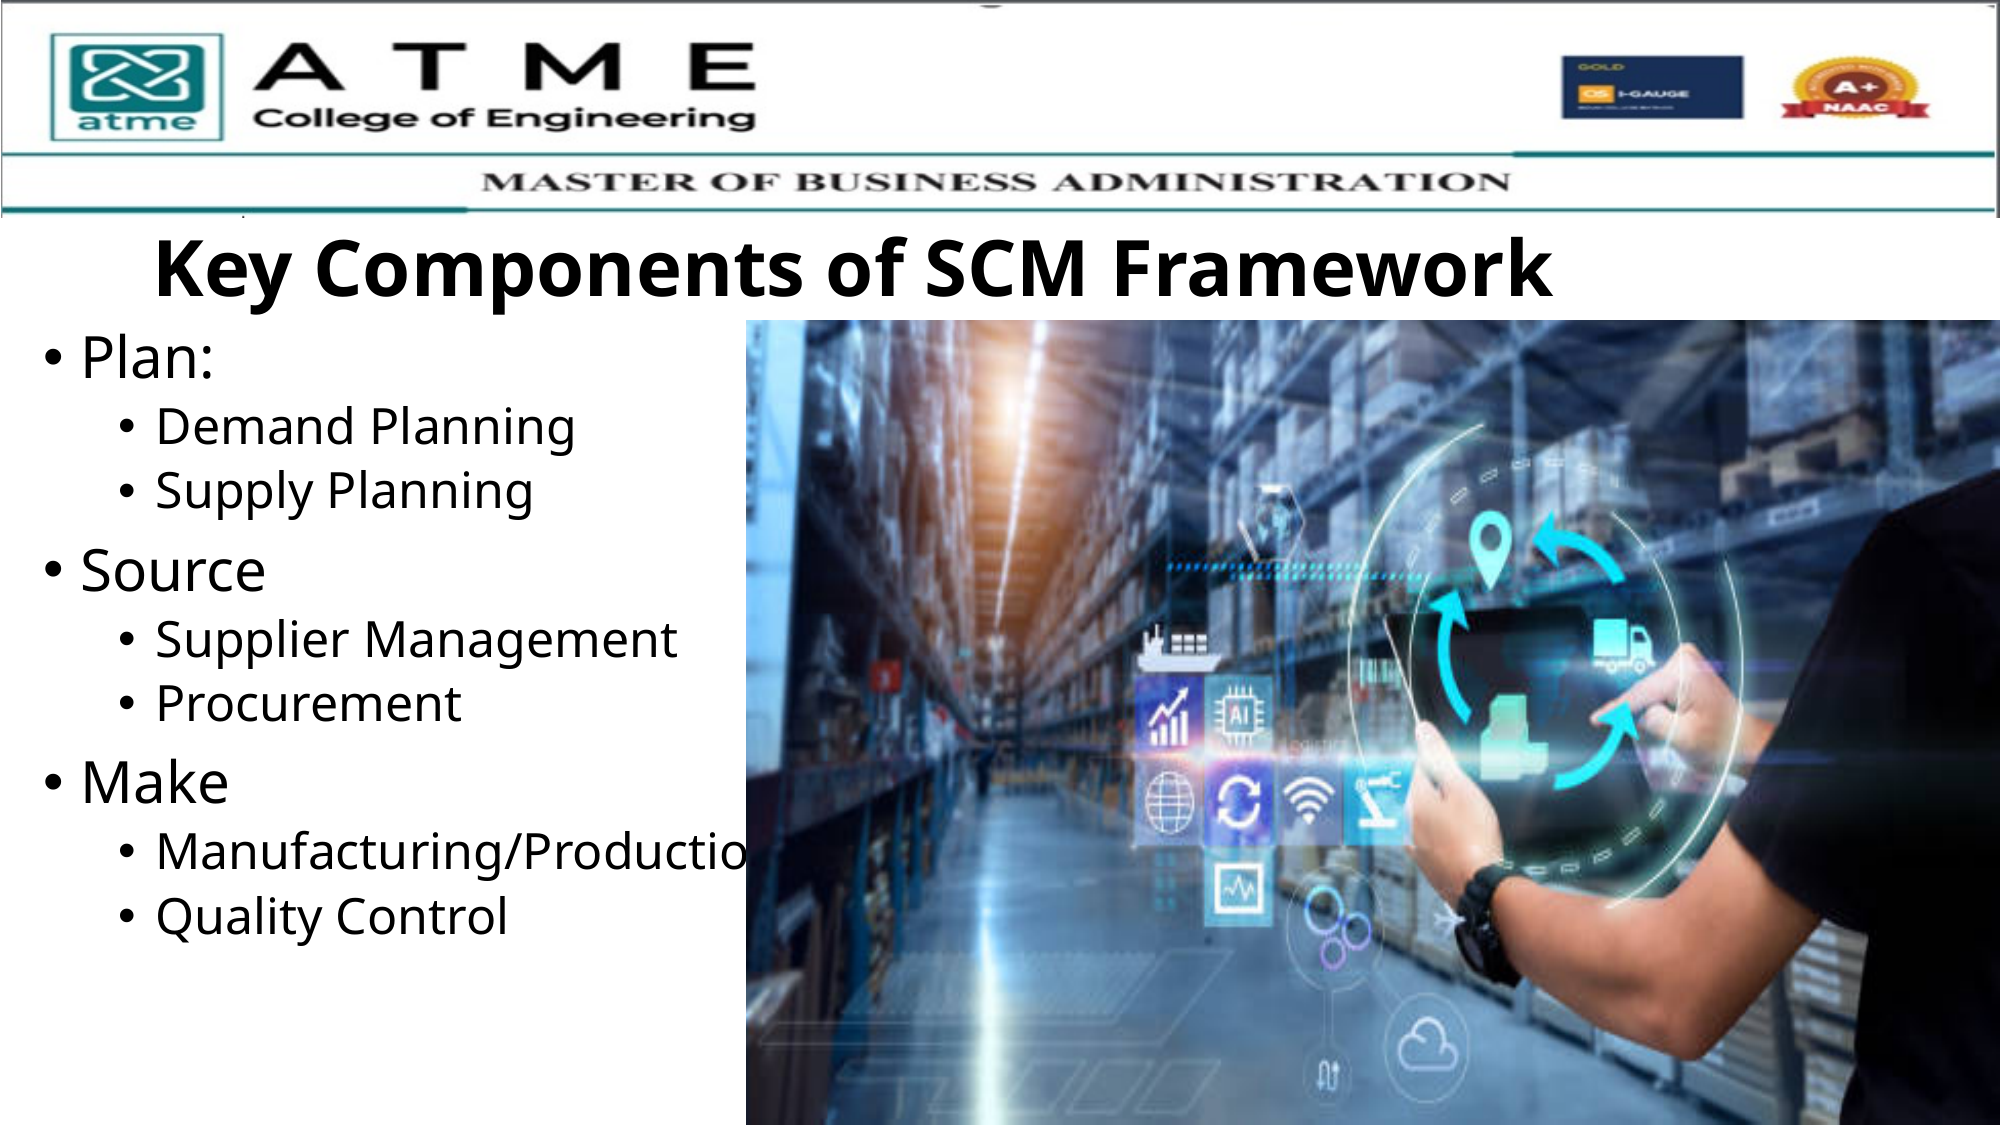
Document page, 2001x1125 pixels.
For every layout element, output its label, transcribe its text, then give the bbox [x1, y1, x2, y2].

picture [1, 0, 2000, 218]
title Key Components of SCM Framework [137, 221, 1863, 320]
picture [745, 320, 2000, 1125]
list Plan: Demand Planning Supply Planning Source Supplier Management Procurement Make Manufacturing/Production Quality Control [28, 320, 745, 1094]
